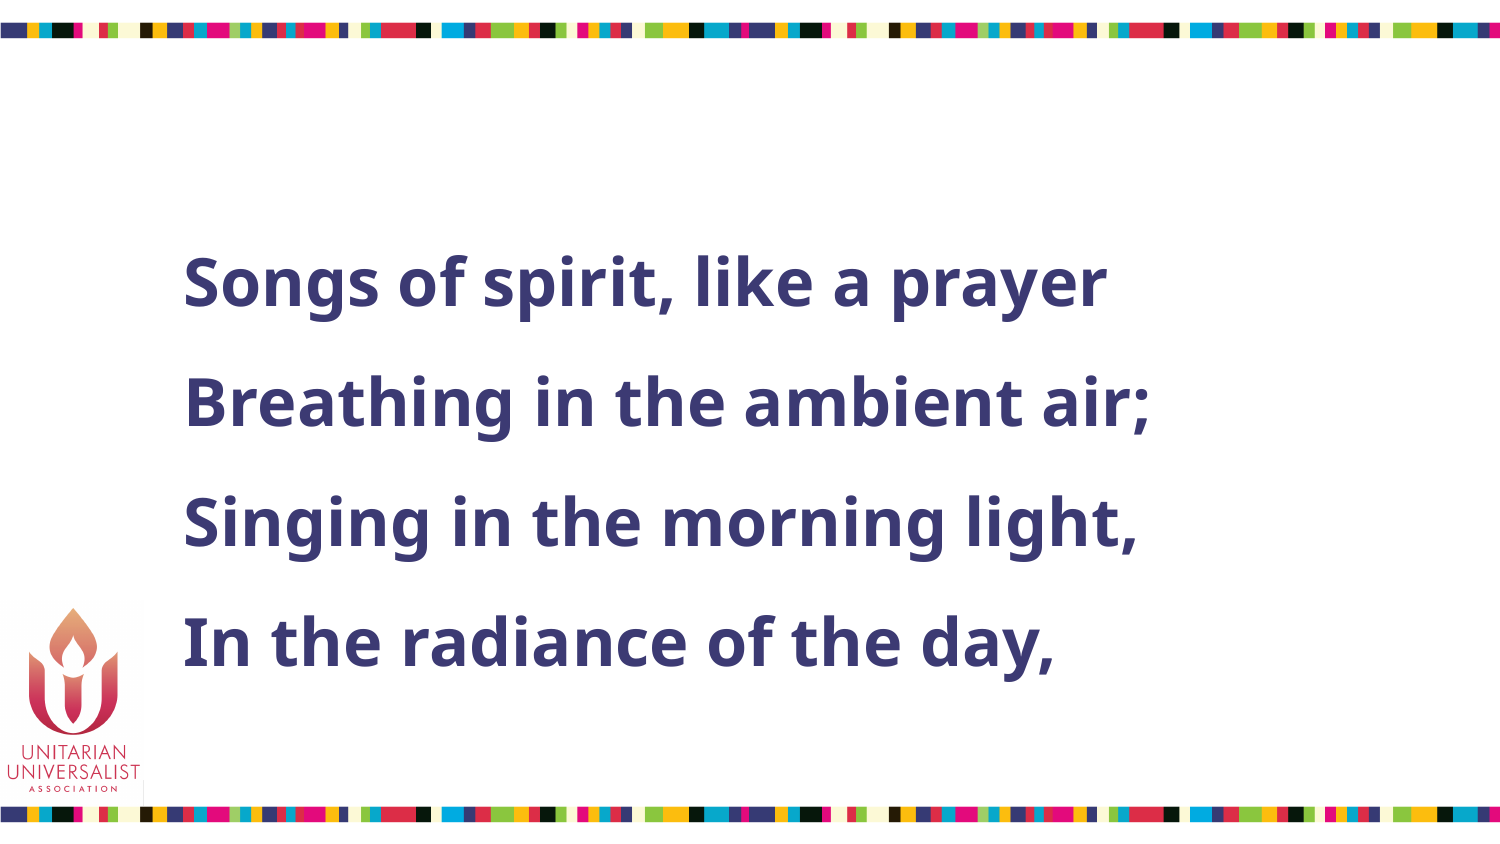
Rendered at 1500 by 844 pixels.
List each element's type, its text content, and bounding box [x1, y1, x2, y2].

picture [0, 22, 1500, 40]
text_box Songs of spirit, like a prayer Breathing in the ambient air; Singing in the morning light, In the radiance of the day, [168, 184, 1421, 695]
picture [0, 600, 1500, 824]
